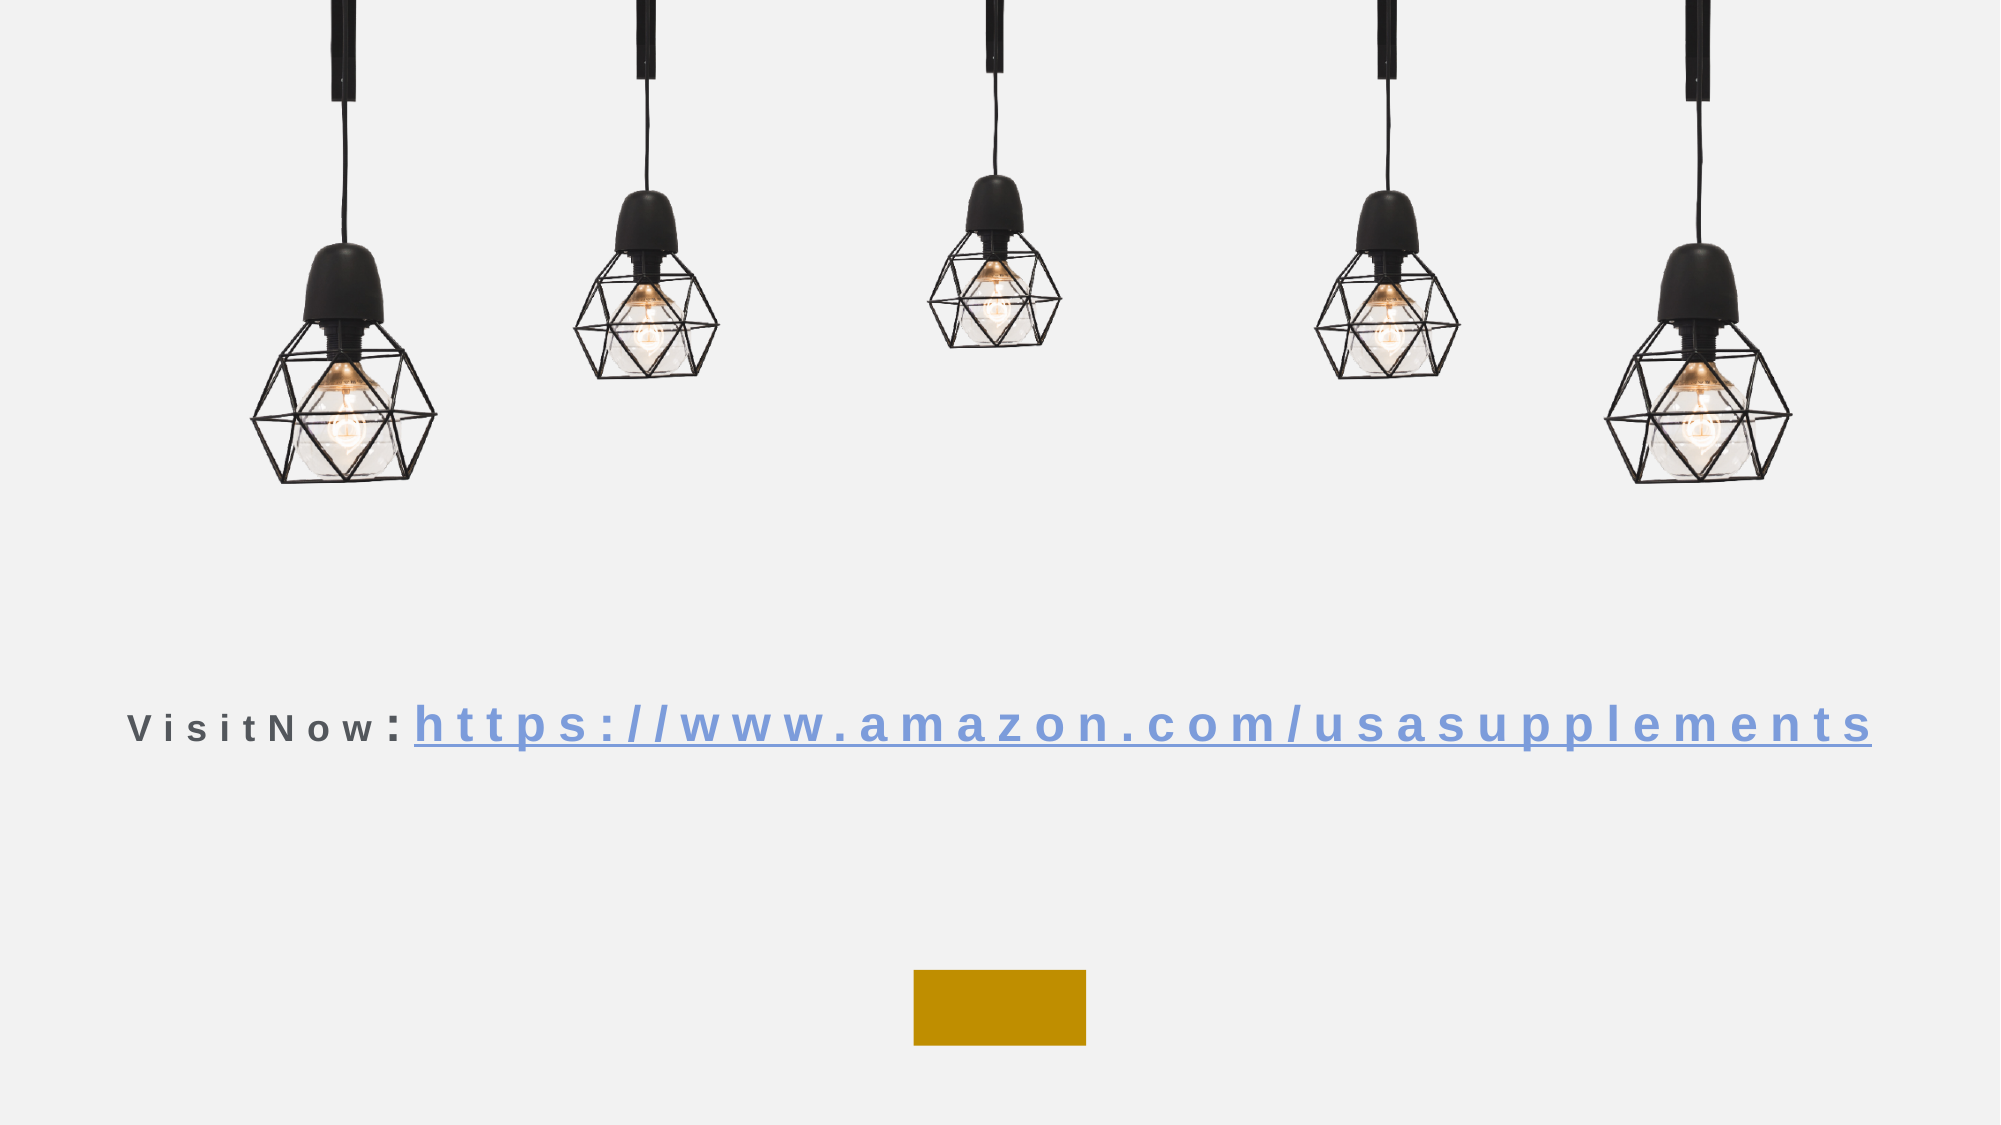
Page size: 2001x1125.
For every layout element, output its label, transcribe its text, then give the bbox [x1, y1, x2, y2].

picture [1590, 0, 1817, 504]
picture [917, 0, 1080, 363]
title VisitNow:https://www.amazon.com/usasupplements [112, 531, 1930, 911]
picture [236, 0, 462, 504]
picture [1303, 0, 1480, 395]
picture [562, 0, 739, 395]
